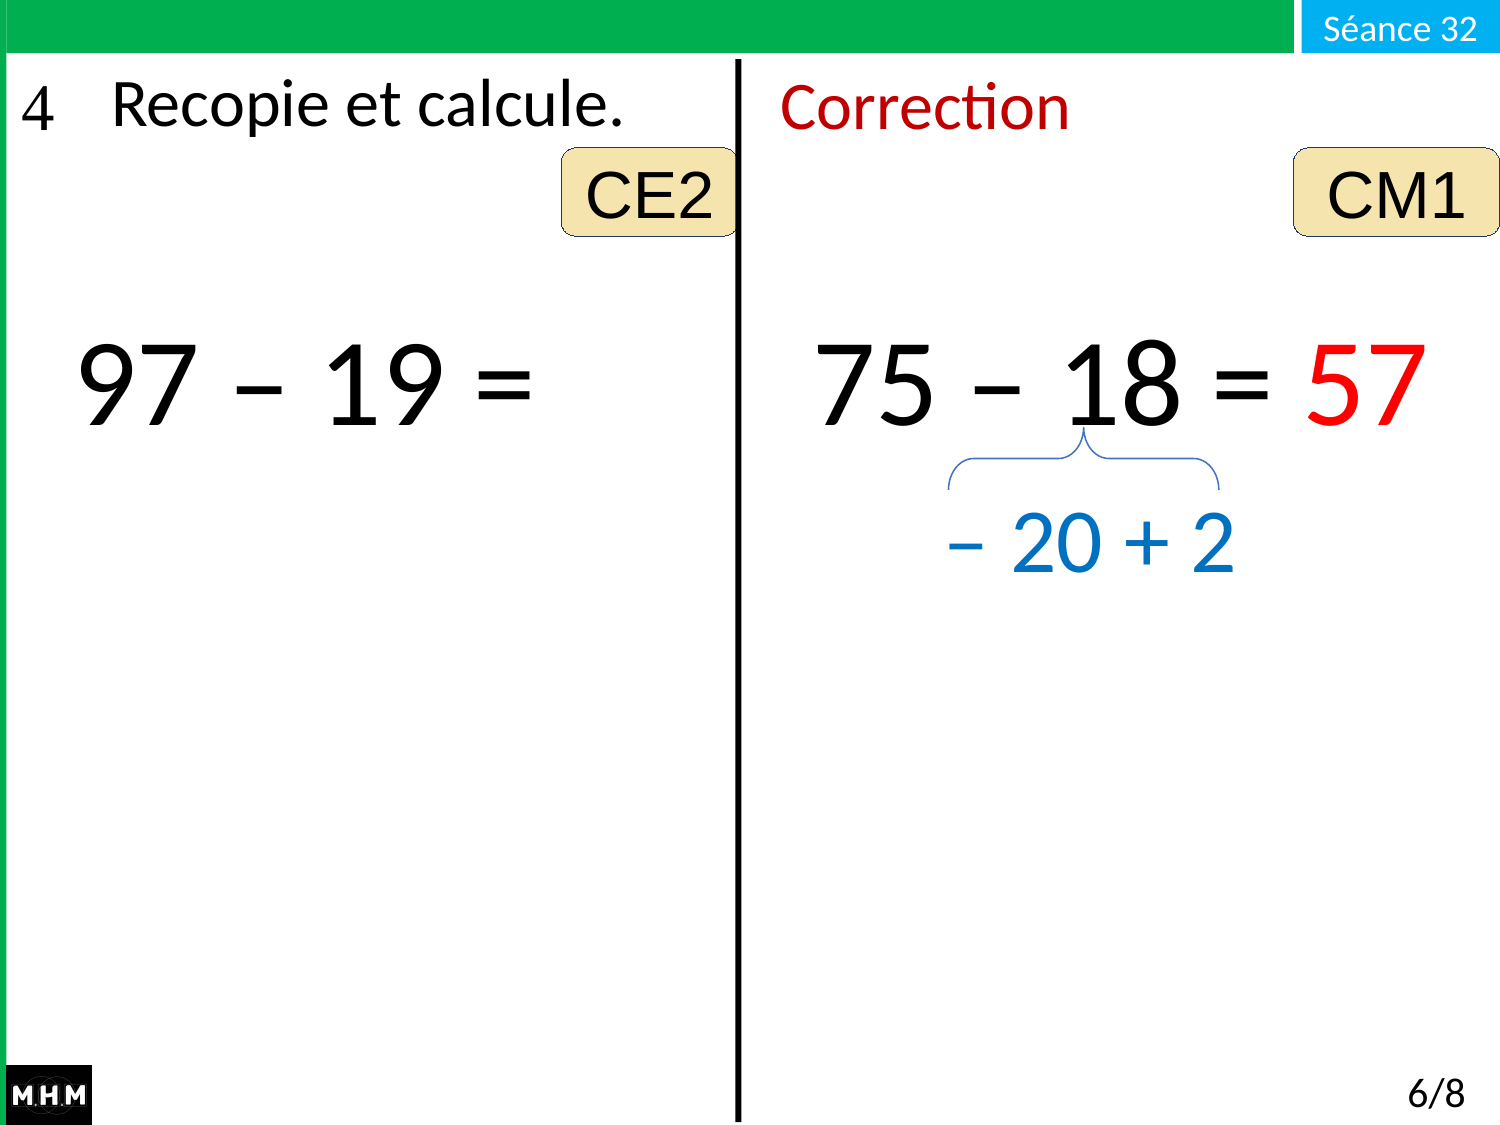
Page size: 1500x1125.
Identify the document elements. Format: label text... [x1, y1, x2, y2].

text_box Correction [765, 62, 1309, 152]
picture [6, 1065, 92, 1125]
title Recopie et calcule. [96, 60, 738, 149]
text_box – 20 + 2 [929, 473, 1309, 598]
list 6/8 [1373, 1064, 1500, 1125]
text_box CE2 [561, 147, 738, 237]
text_box 75 – 18 = 57 [797, 292, 1458, 458]
text_box 97 – 19 = [58, 292, 554, 458]
text_box [947, 458, 1220, 491]
title Recopie et calcule. [739, 60, 1391, 149]
text_box CM1 [1293, 147, 1500, 237]
